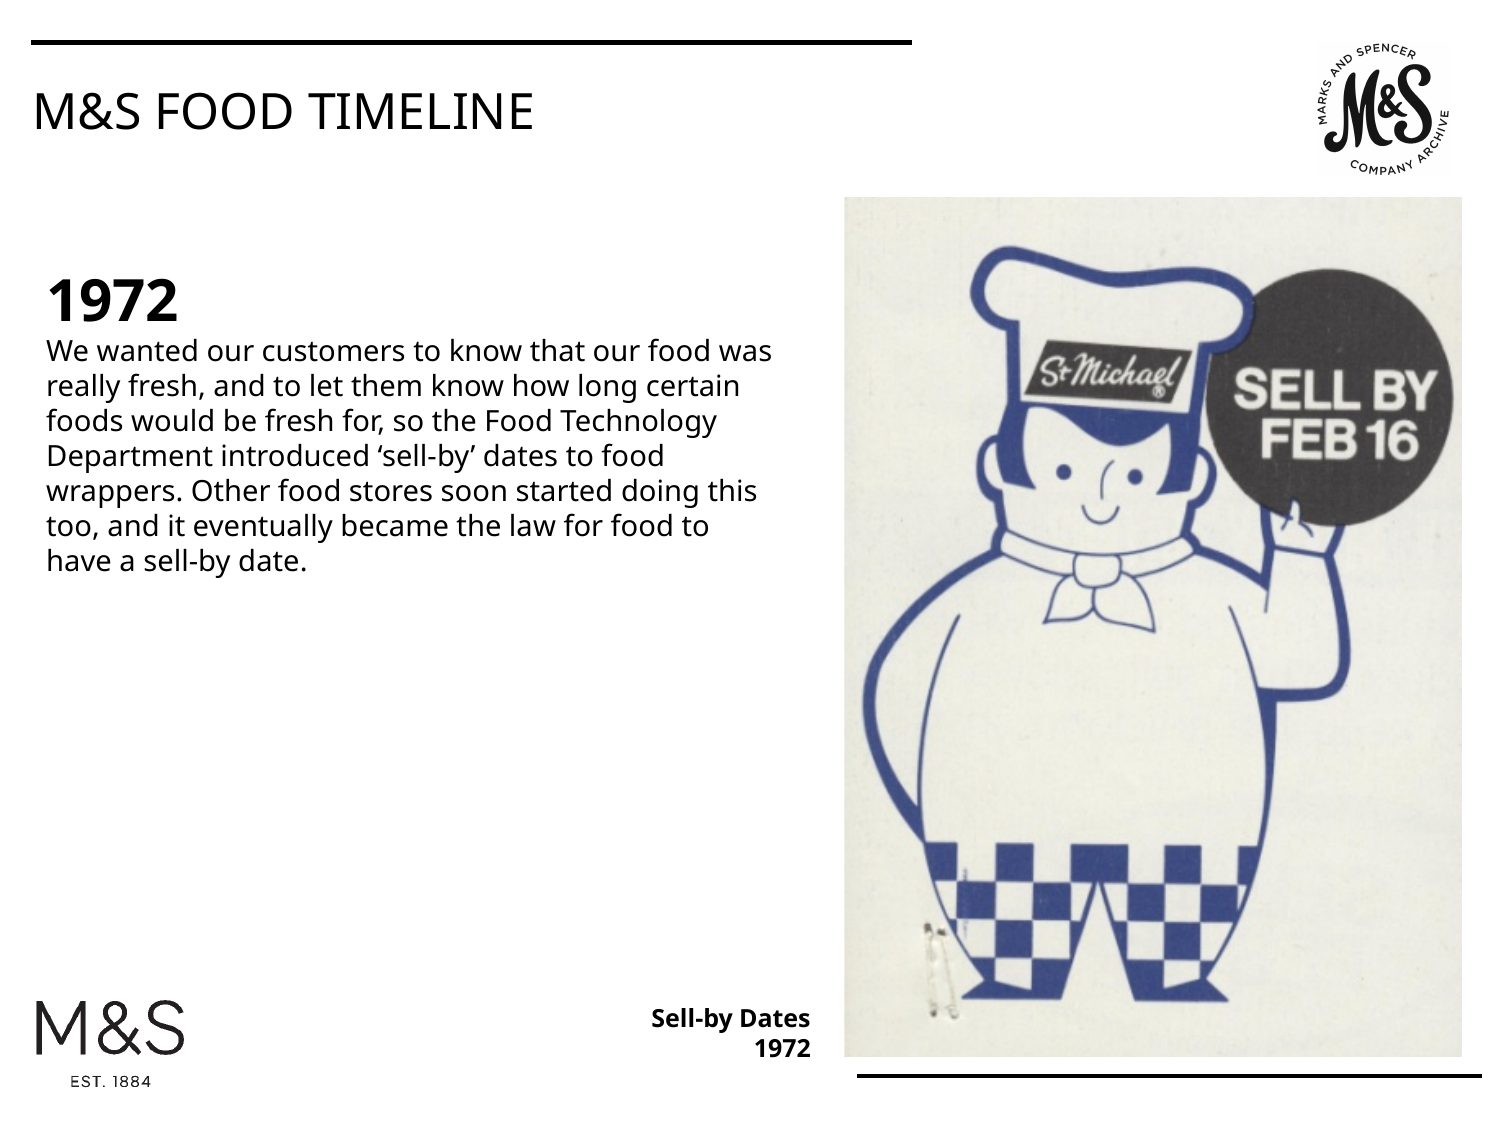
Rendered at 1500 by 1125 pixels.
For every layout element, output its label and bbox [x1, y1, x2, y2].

text_box [17, 42, 1483, 1093]
